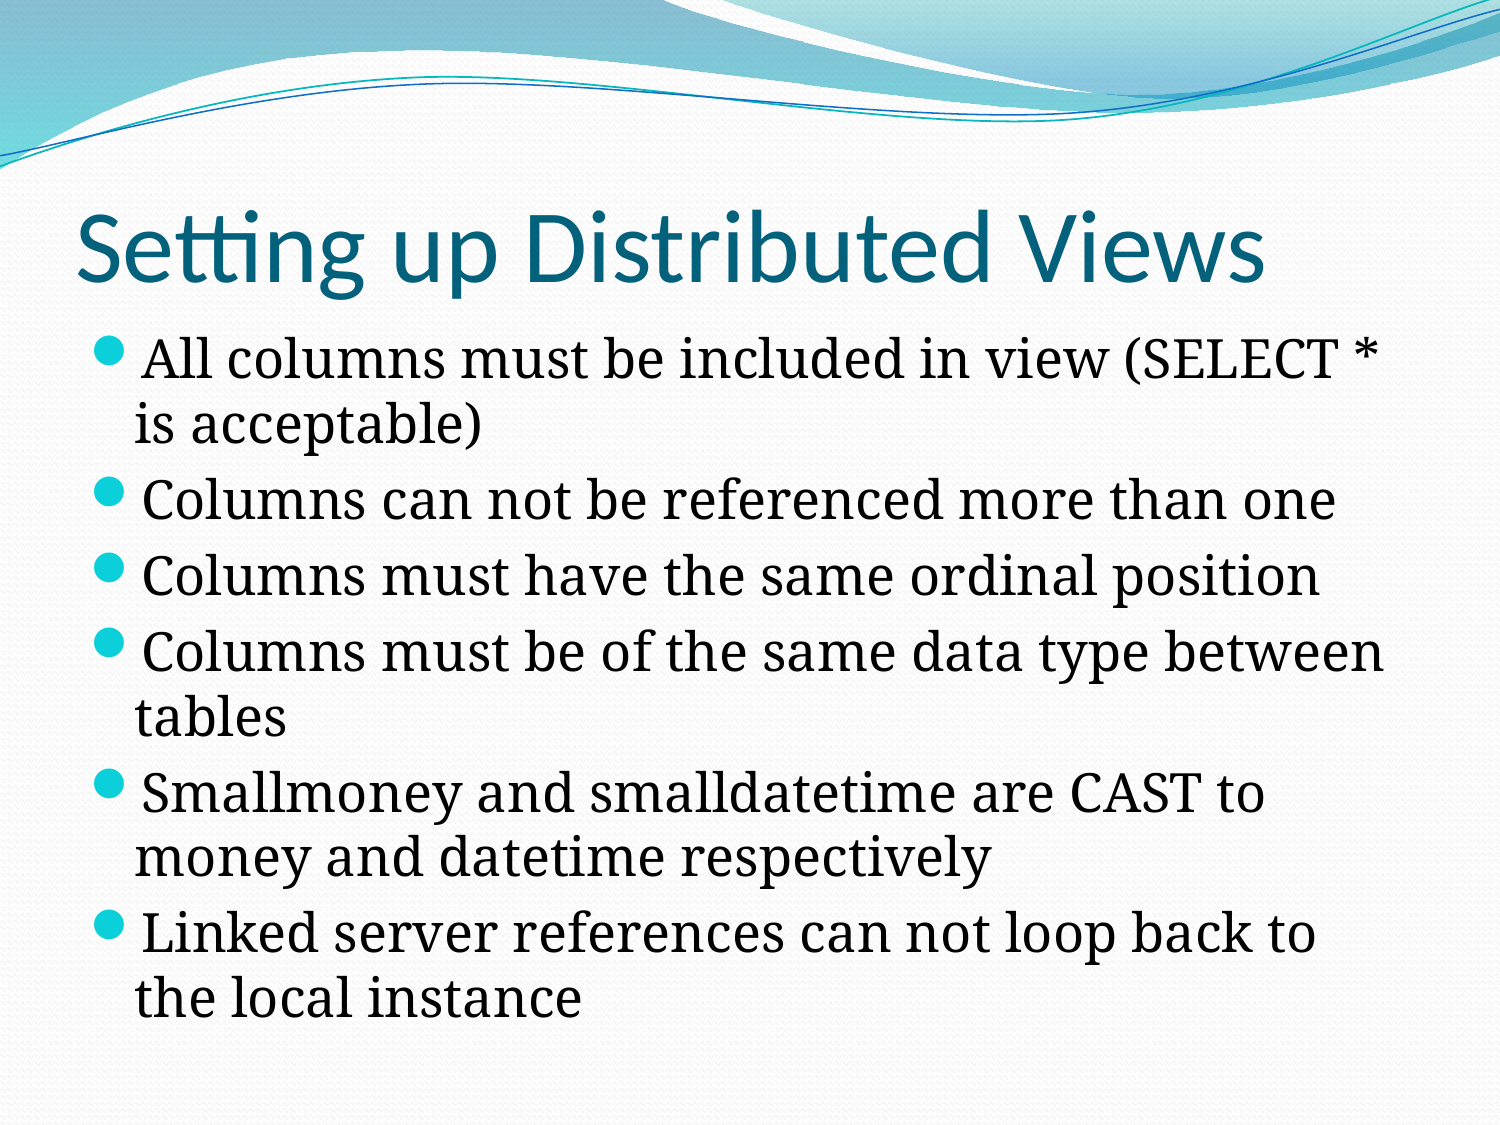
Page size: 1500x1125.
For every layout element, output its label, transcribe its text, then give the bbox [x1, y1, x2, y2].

list All columns must be included in view (SELECT * is acceptable) Columns can not be referenced more than one Columns must have the same ordinal position Columns must be of the same data type between tables Smallmoney and smalldatetime are CAST to money and datetime respectively Linked server references can not loop back to the local instance [75, 317, 1425, 1038]
title Setting up Distributed Views [75, 115, 1425, 303]
